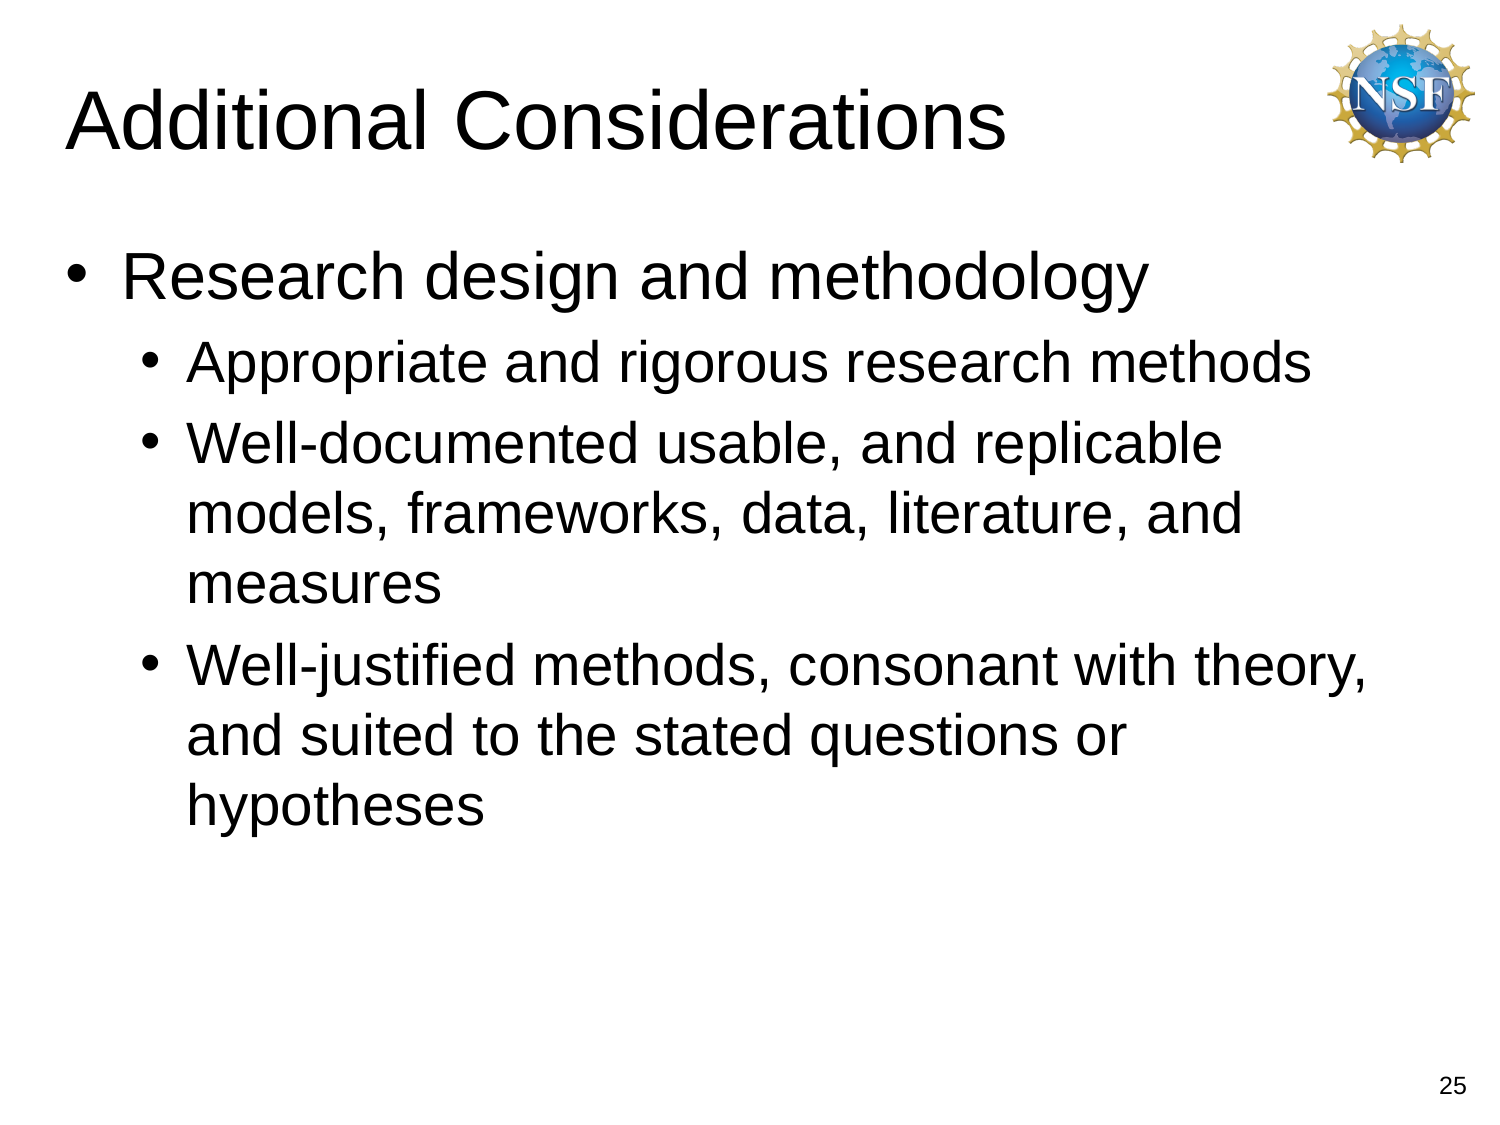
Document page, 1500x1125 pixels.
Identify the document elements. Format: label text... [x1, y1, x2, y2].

picture [1327, 24, 1475, 163]
list Research design and methodology Appropriate and rigorous research methods Well-documented usable, and replicable models, frameworks, data, literature, and measures Well-justified methods, consonant with theory, and suited to the stated questions or hypotheses [50, 224, 1450, 1050]
title Additional Considerations [50, 45, 1300, 188]
